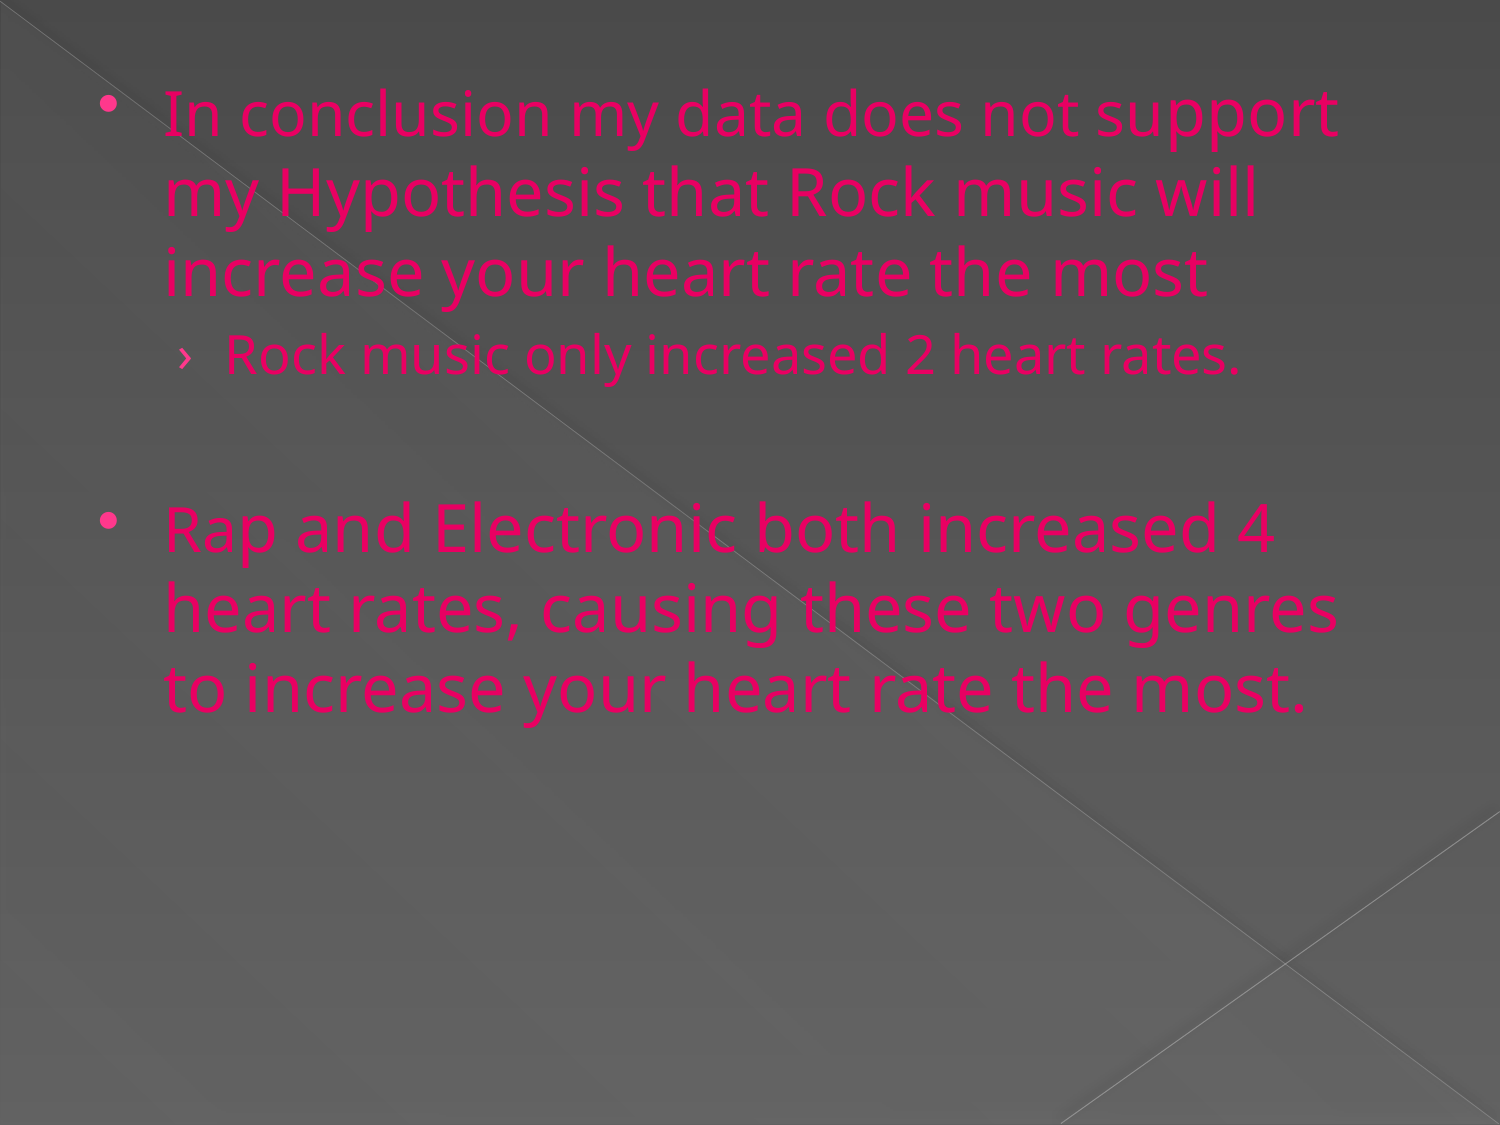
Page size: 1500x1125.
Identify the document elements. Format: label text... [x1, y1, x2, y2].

list In conclusion my data does not support my Hypothesis that Rock music will increase your heart rate the most Rock music only increased 2 heart rates. Rap and Electronic both increased 4 heart rates, causing these two genres to increase your heart rate the most. [75, 62, 1425, 1059]
